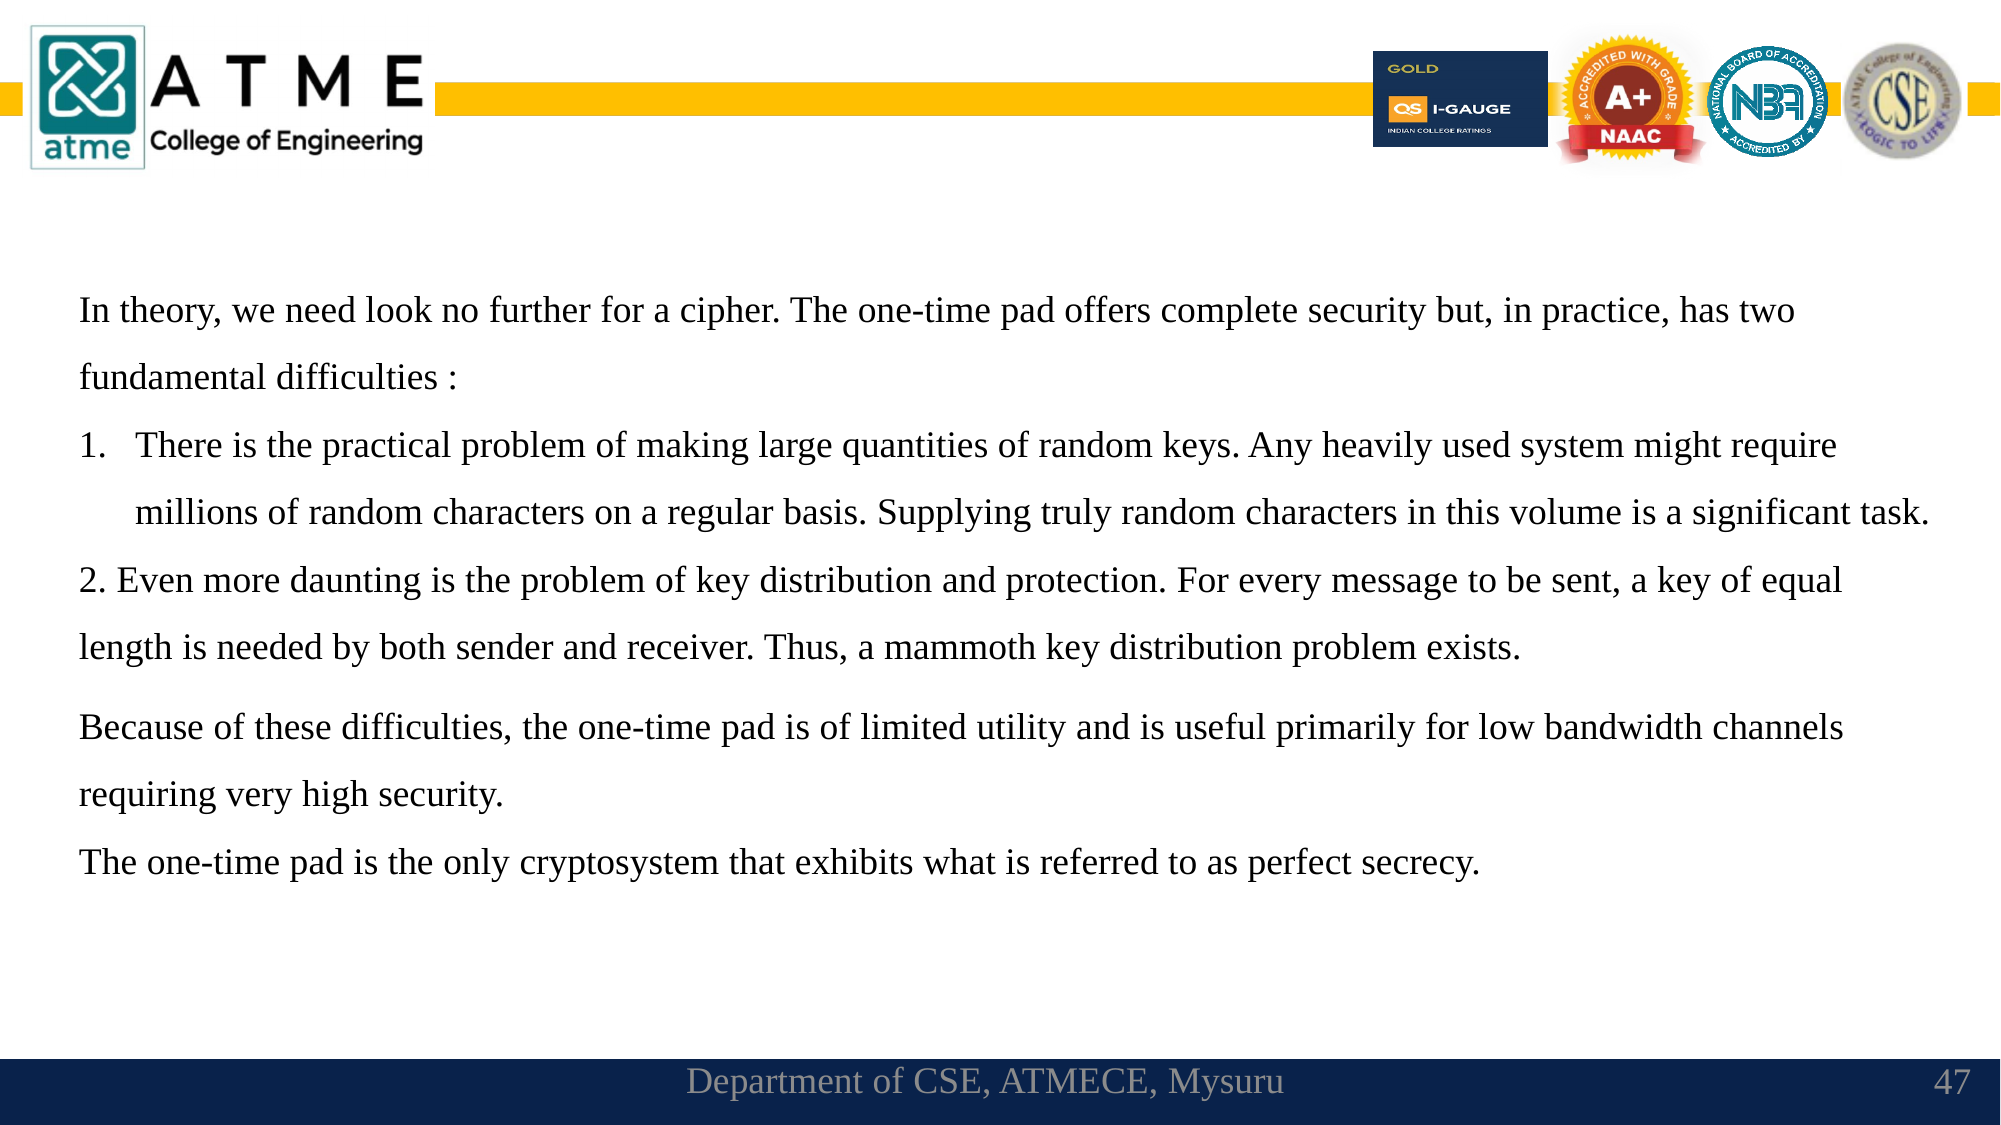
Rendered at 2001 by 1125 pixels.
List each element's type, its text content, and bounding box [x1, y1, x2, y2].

picture [1373, 20, 1828, 180]
picture [22, 15, 435, 178]
text_box Because of these difficulties, the one-time pad is of limited utility and is useful primarily for low bandwidth channels requiring very high security. The one-time pad is the only cryptosystem that exhibits what is referred to as perfect secrecy. [64, 671, 1862, 889]
picture [0, 1059, 2001, 1125]
slide_number 47 [1511, 1057, 1972, 1103]
footer Department of CSE, ATMECE, Mysuru [501, 1056, 1470, 1102]
picture [1840, 26, 1968, 176]
text_box In theory, we need look no further for a cipher. The one-time pad offers complete security but, in practice, has two fundamental difficulties : There is the practical problem of making large quantities of random keys. Any heavily used system might require millions of random characters on a regular basis. Supplying truly random characters in this volume is a significant task. 2. Even more daunting is the problem of key distribution and protection. For every message to be sent, a key of equal length is needed by both sender and receiver. Thus, a mammoth key distribution problem exists. [64, 254, 1959, 675]
